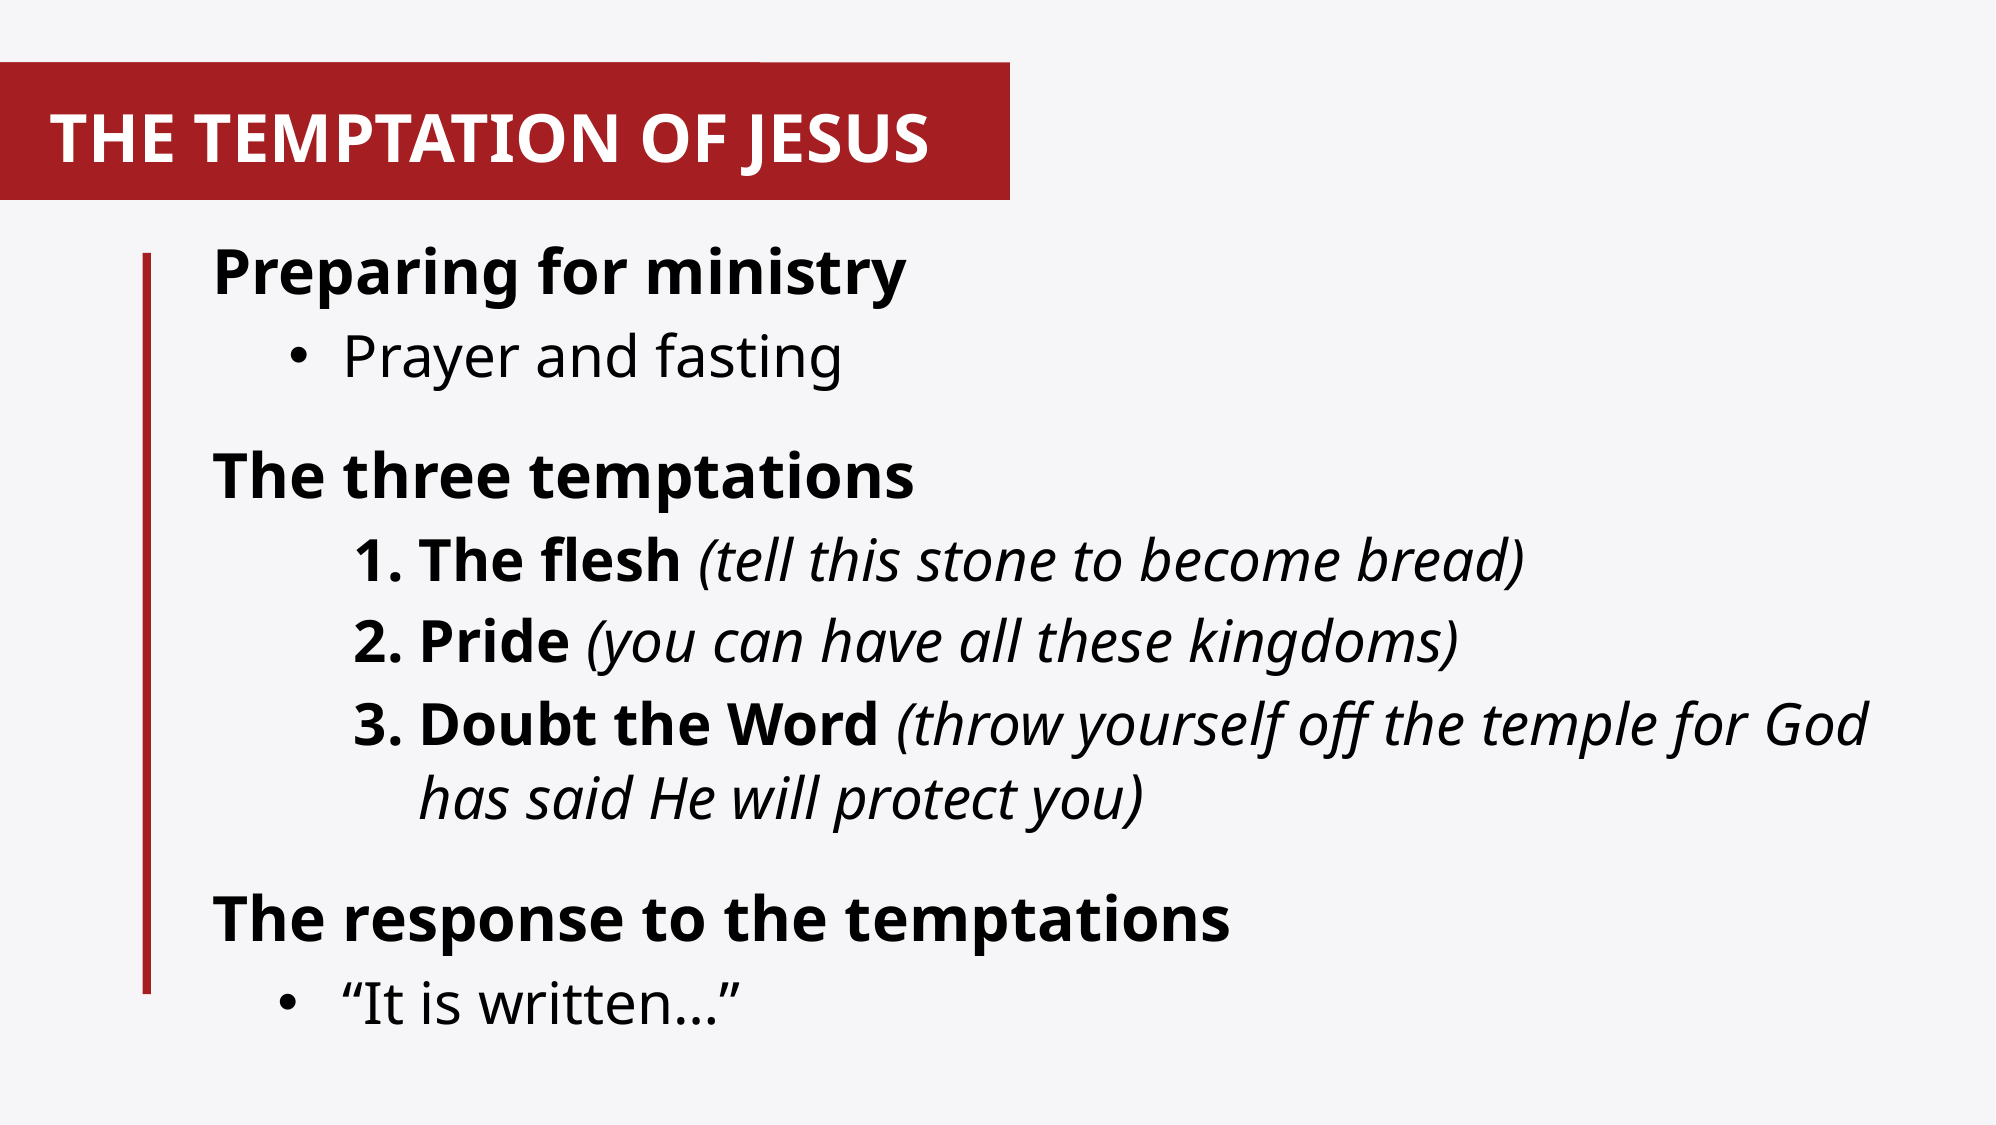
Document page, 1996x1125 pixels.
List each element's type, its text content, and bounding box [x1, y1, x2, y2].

subtitle Preparing for ministry Prayer and fasting The three temptations The flesh (tell this stone to become bread) Pride (you can have all these kingdoms) Doubt the Word (throw yourself off the temple for God has said He will protect you) The response to the temptations “It is written…” [197, 224, 1885, 1125]
title THE TEMPTATION OF JESUS [0, 62, 1010, 200]
